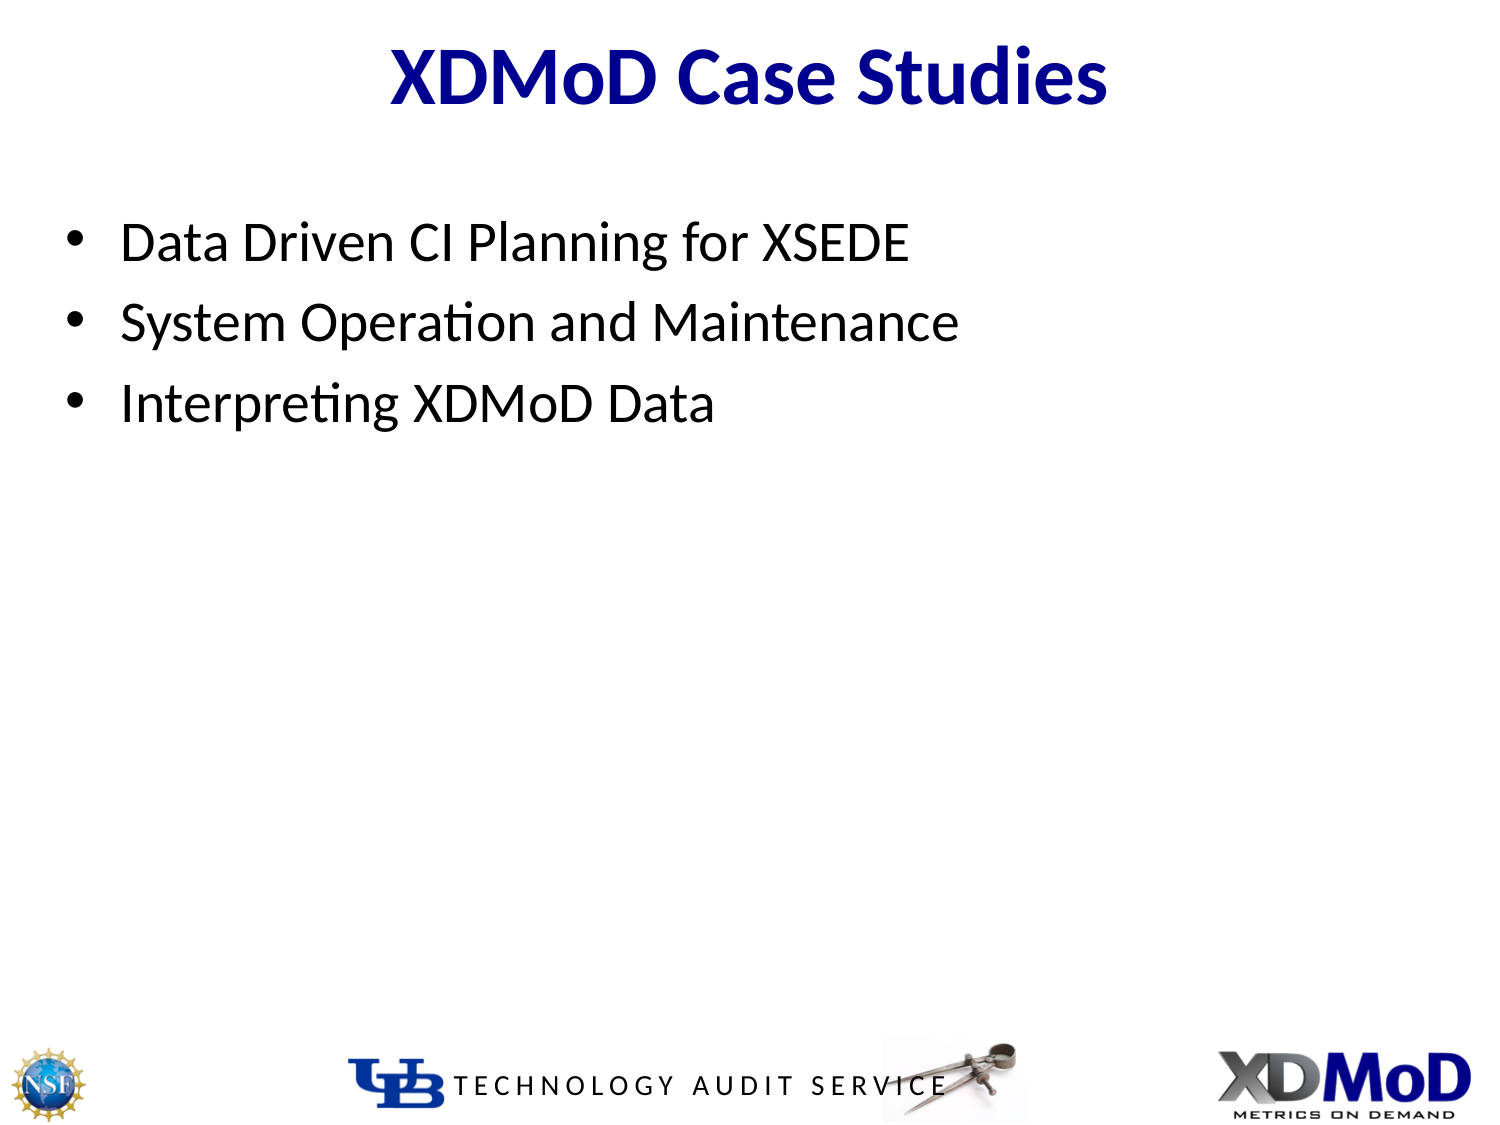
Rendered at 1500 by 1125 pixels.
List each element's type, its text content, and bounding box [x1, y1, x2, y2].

list Data Driven CI Planning for XSEDE System Operation and Maintenance Interpreting XDMoD Data [50, 196, 1433, 525]
picture [10, 1046, 87, 1123]
picture [1214, 1043, 1475, 1125]
picture [882, 1036, 1026, 1122]
picture [340, 1054, 449, 1114]
title XDMoD Case Studies [0, 12, 1500, 130]
